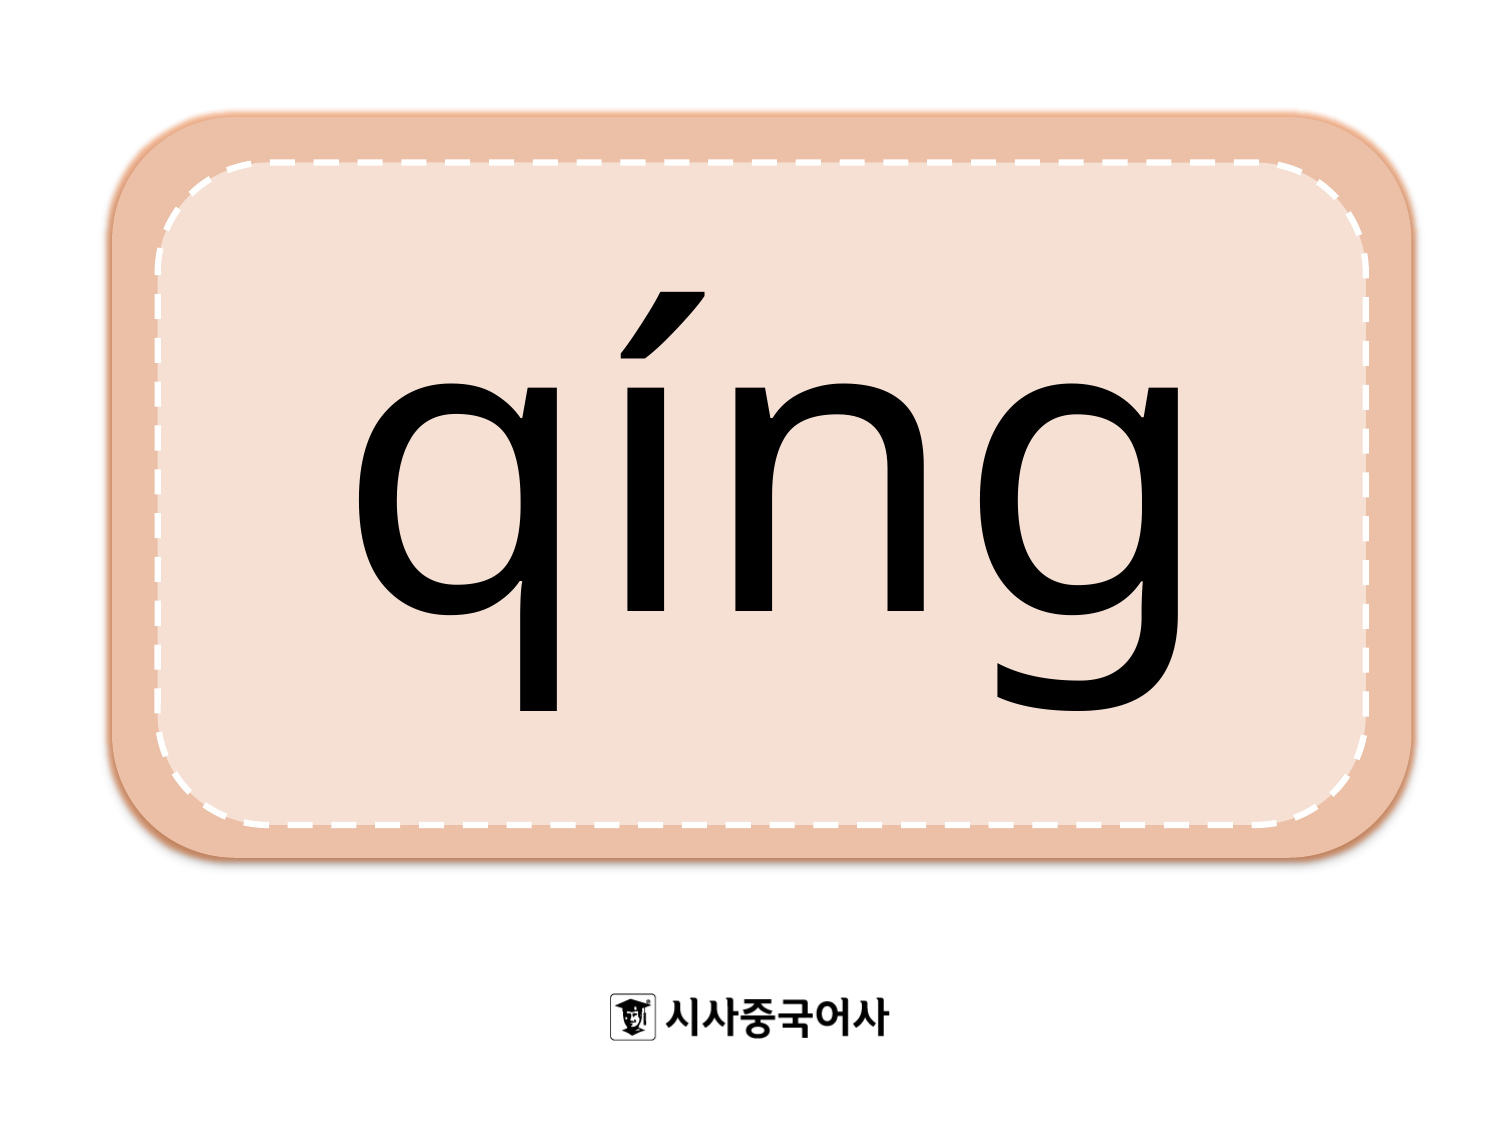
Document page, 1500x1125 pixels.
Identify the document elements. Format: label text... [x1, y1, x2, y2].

picture [602, 987, 898, 1047]
text_box qíng [171, 113, 1380, 776]
